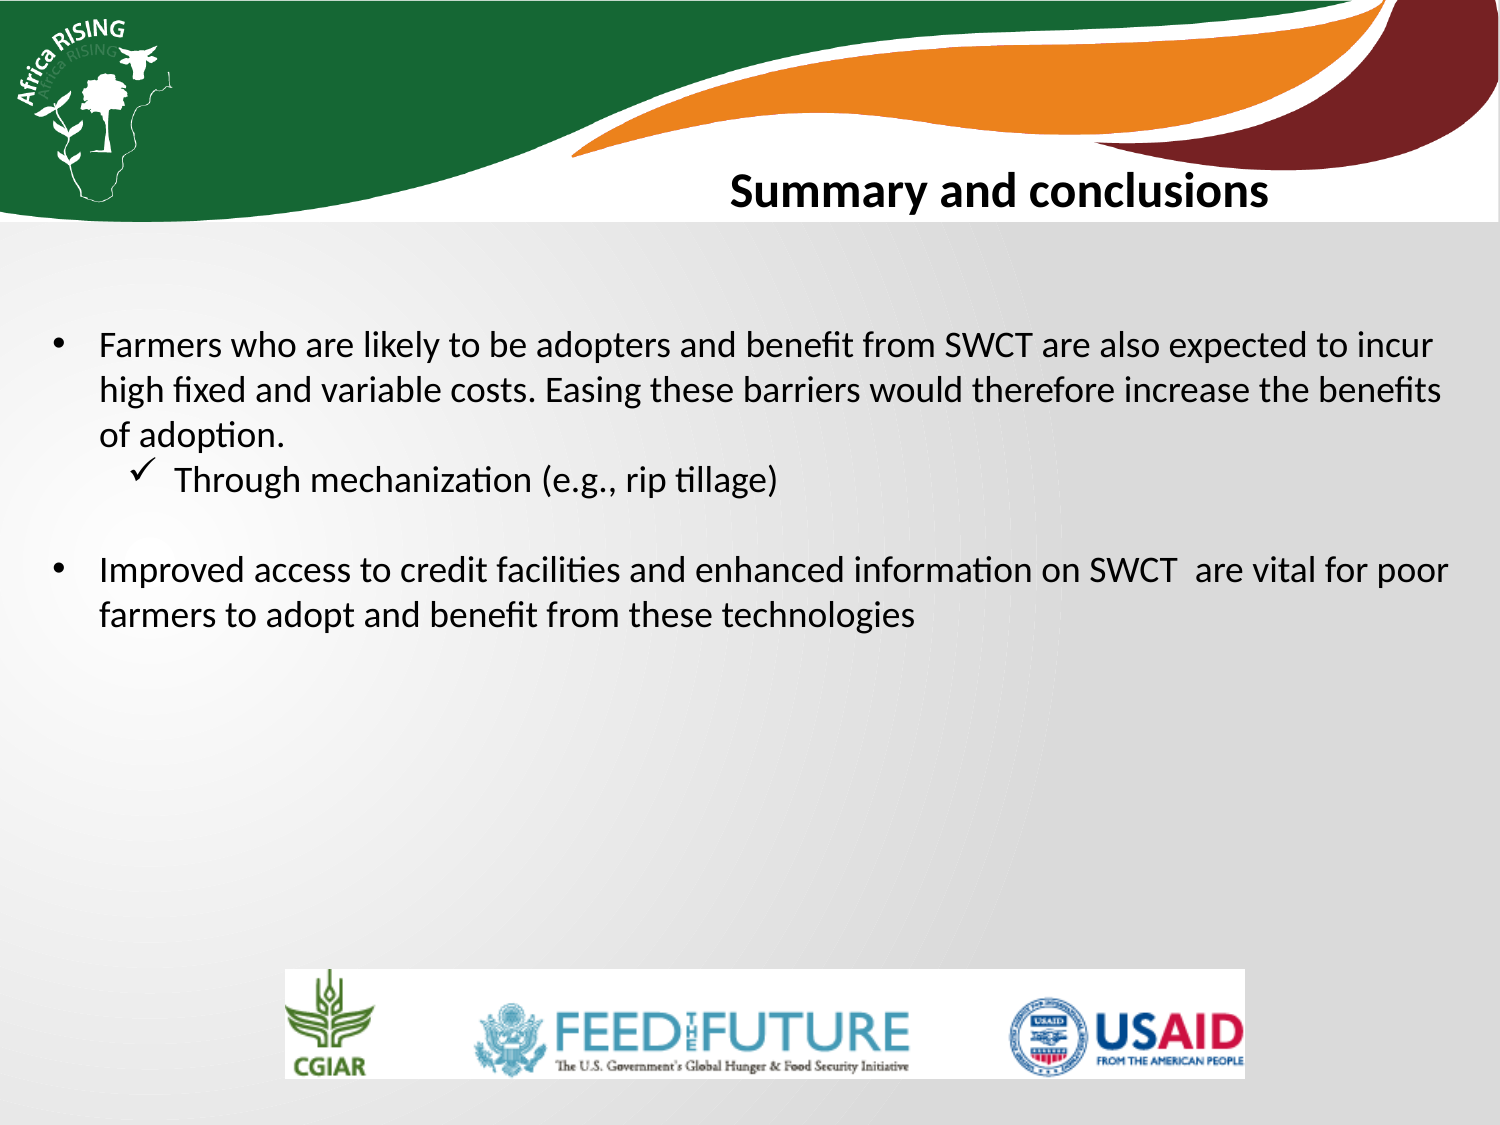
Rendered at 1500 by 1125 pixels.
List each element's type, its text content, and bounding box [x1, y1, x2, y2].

picture [0, 0, 1499, 222]
text_box Farmers who are likely to be adopters and benefit from SWCT are also expected to incur high fixed and variable costs. Easing these barriers would therefore increase the benefits of adoption. Through mechanization (e.g., rip tillage) Improved access to credit facilities and enhanced information on SWCT are vital for poor farmers to adopt and benefit from these technologies [37, 312, 1475, 643]
picture [285, 969, 1245, 1079]
text_box Summary and conclusions [714, 149, 1285, 225]
